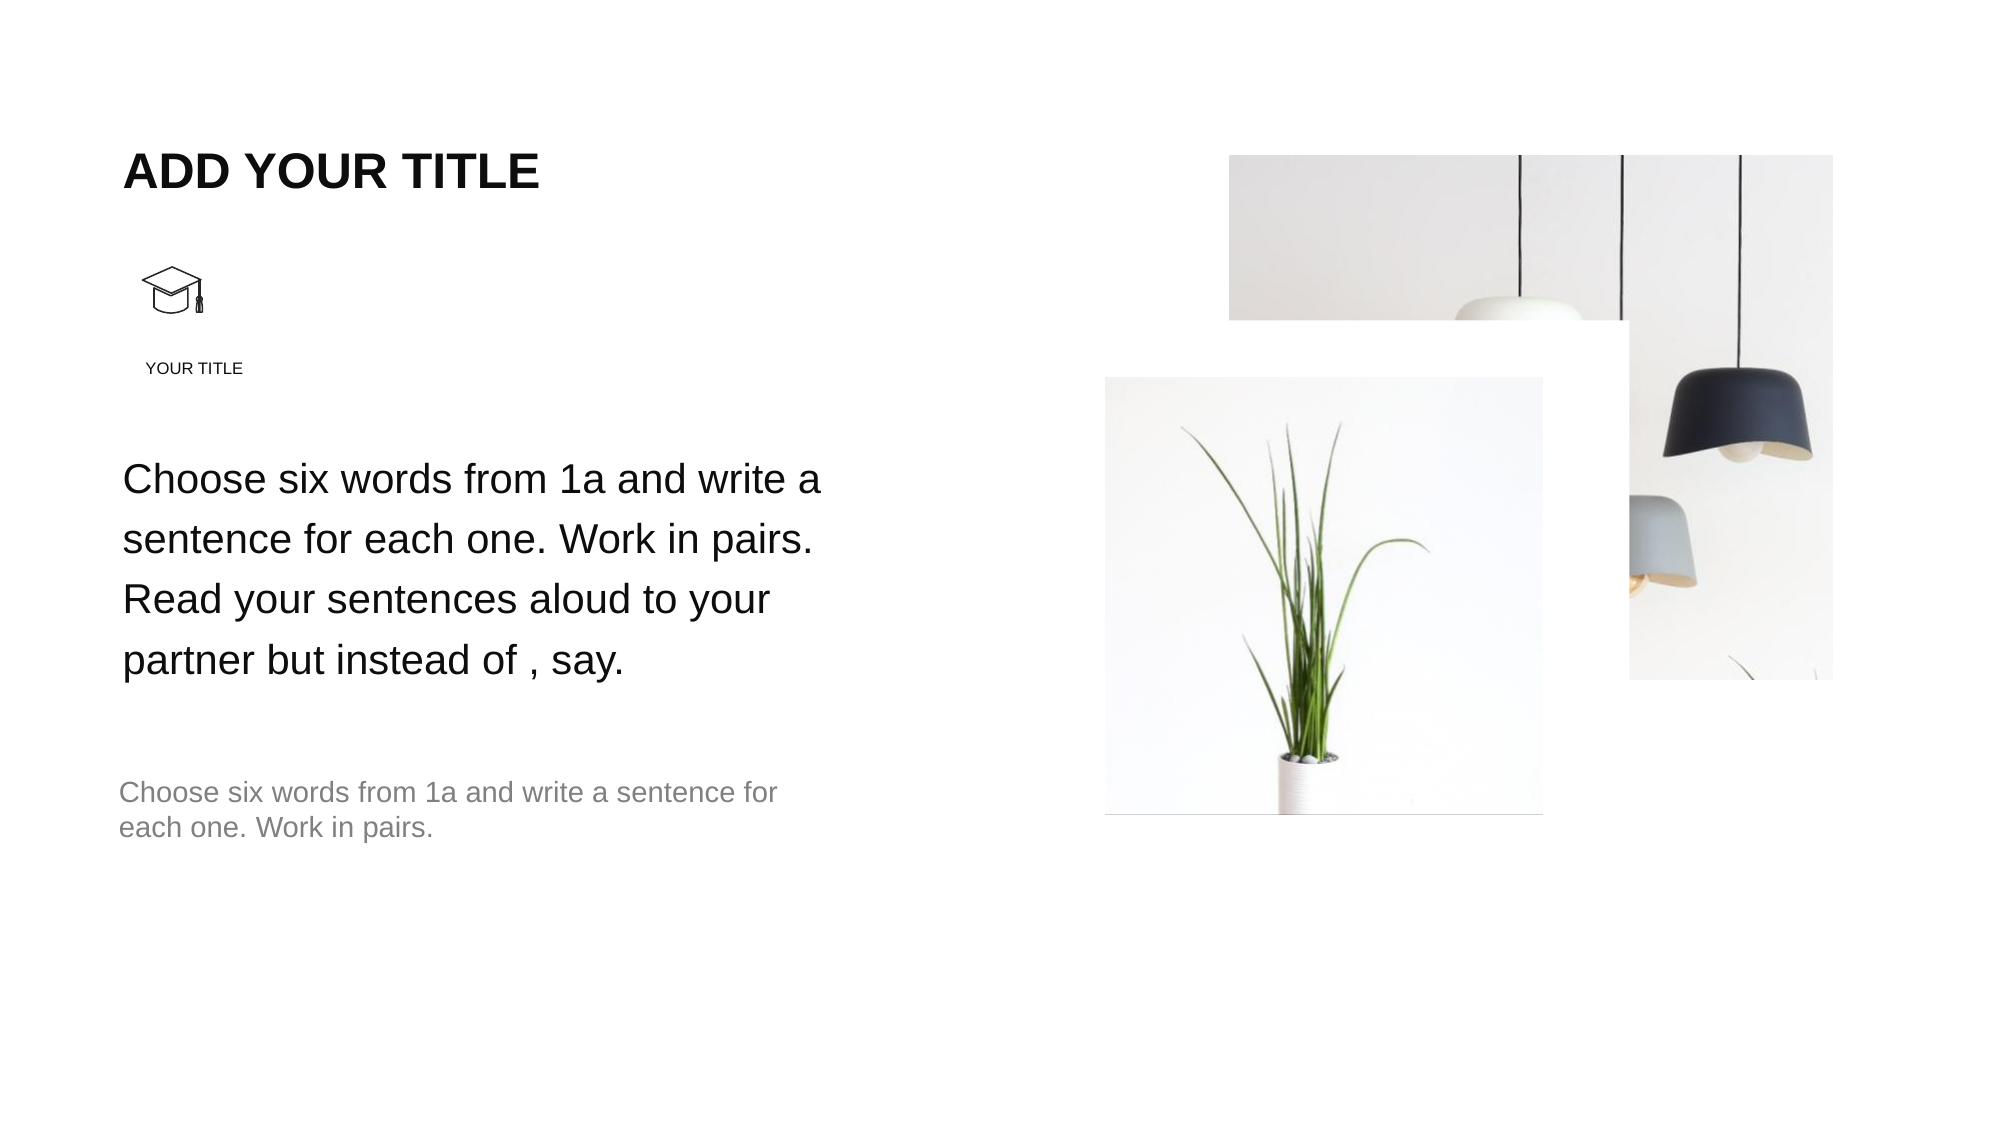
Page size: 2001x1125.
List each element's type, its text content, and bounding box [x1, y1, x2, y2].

text_box YOUR TITLE [130, 350, 259, 386]
text_box ADD YOUR TITLE [108, 131, 731, 207]
text_box Choose six words from 1a and write a sentence for each one. Work in pairs. [104, 765, 847, 851]
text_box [142, 266, 204, 314]
text_box Choose six words from 1a and write a sentence for each one. Work in pairs. Read your sentences aloud to your partner but instead of , say. [108, 433, 919, 691]
picture [1229, 155, 1833, 680]
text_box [1007, 320, 1630, 904]
